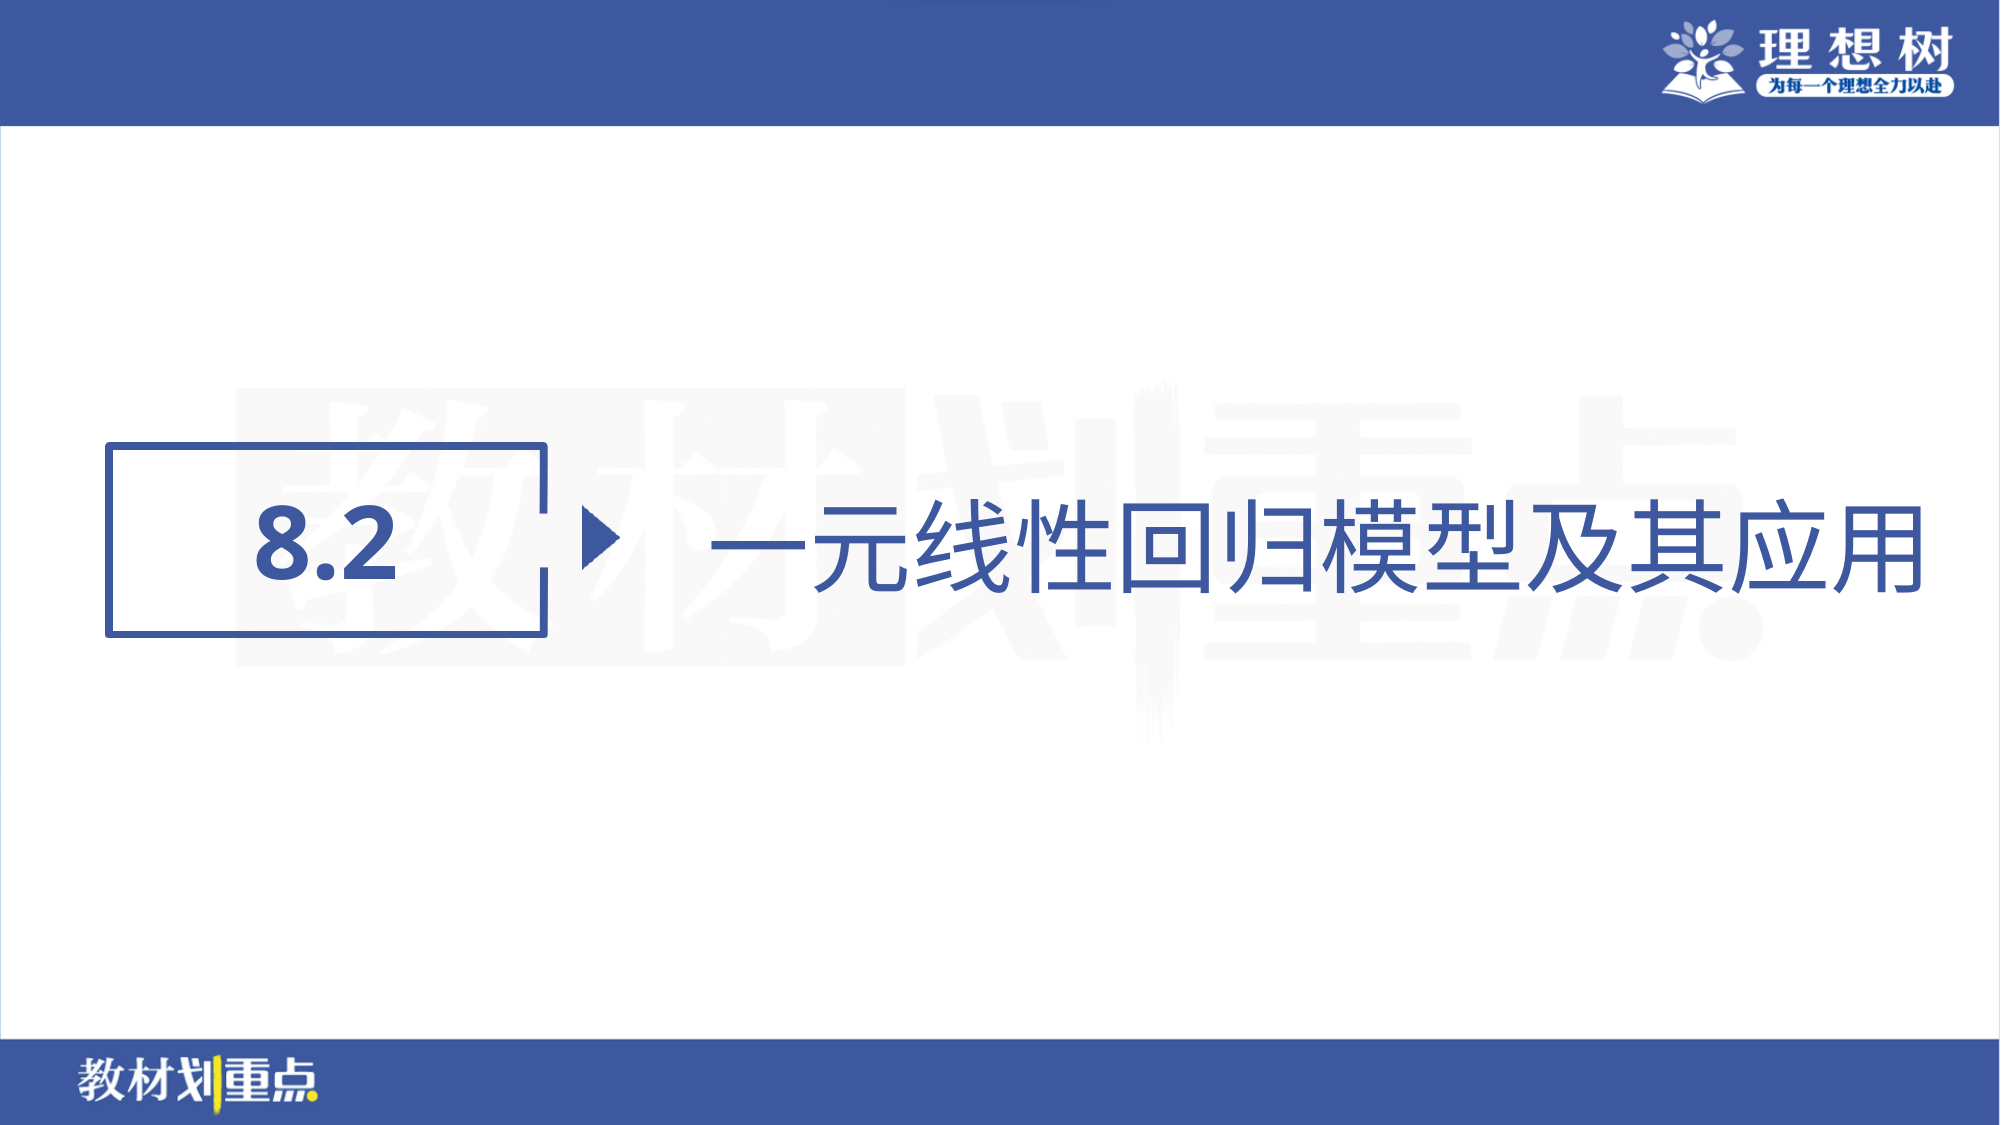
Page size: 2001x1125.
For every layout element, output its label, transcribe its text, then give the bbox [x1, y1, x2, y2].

picture [0, 0, 2000, 1125]
text_box 一元线性回归模型及其应用 [708, 424, 1967, 635]
